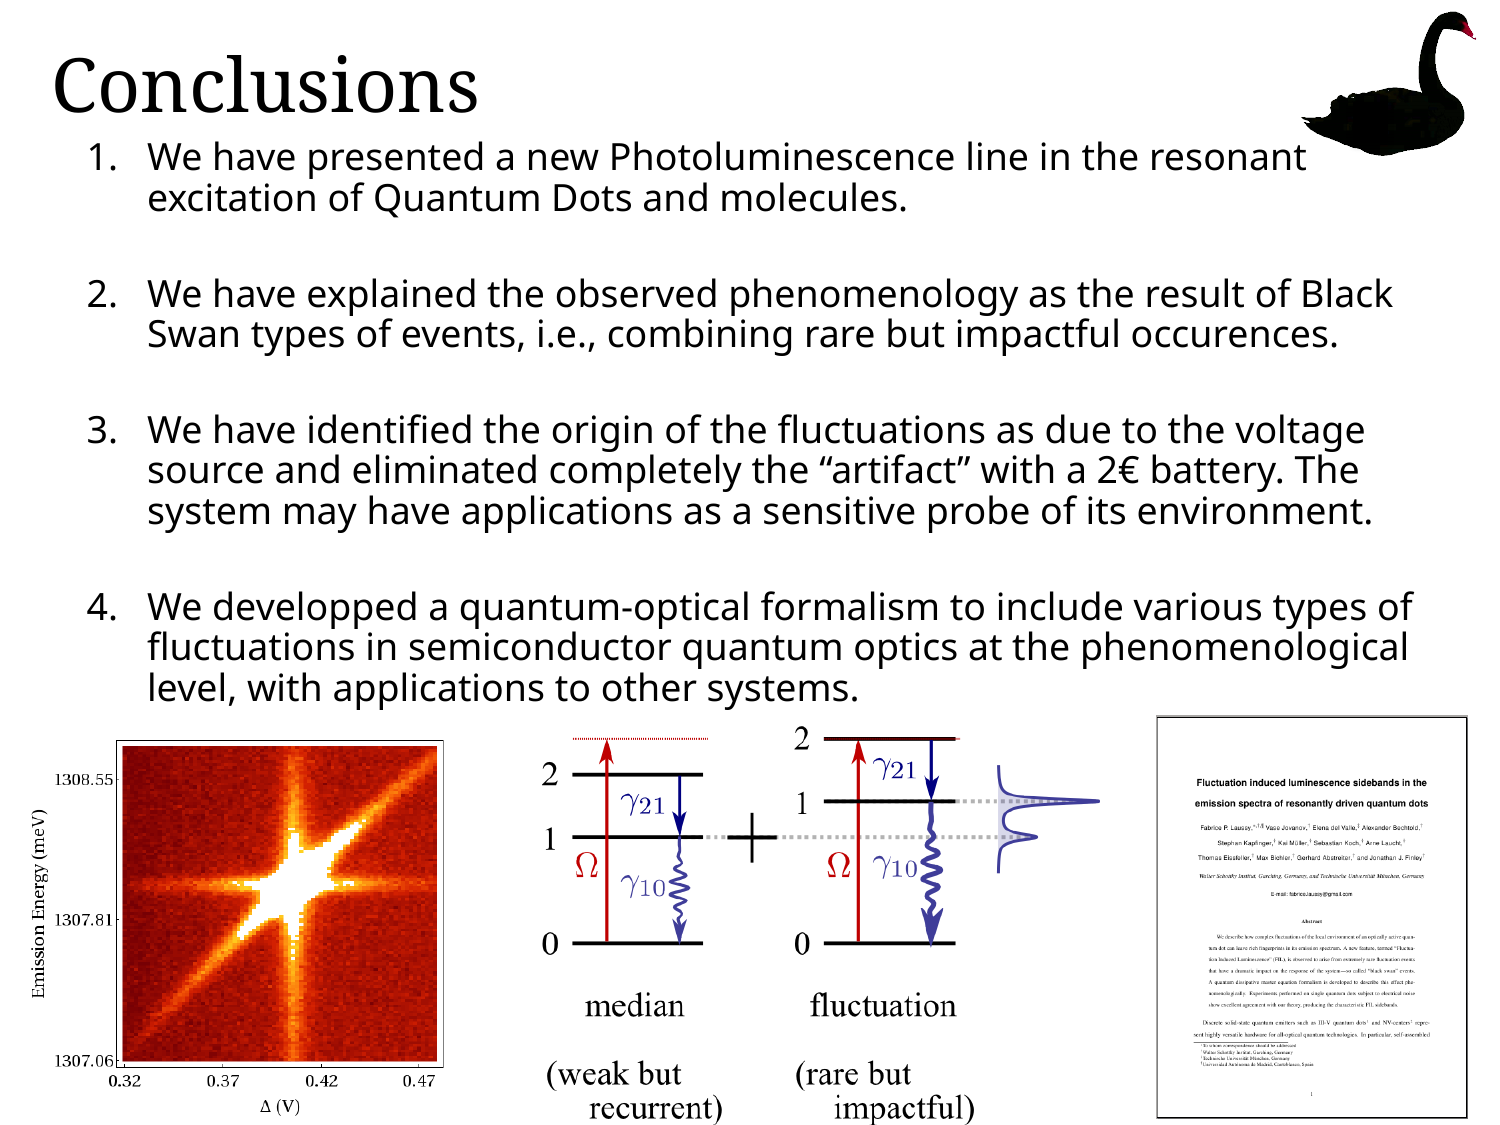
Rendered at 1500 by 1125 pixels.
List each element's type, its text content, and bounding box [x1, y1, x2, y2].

picture [27, 739, 444, 1117]
picture [542, 726, 1101, 1125]
picture [1155, 715, 1468, 1120]
text_box We have presented a new Photoluminescence line in the resonant excitation of Quantum Dots and molecules. We have explained the observed phenomenology as the result of Black Swan types of events, i.e., combining rare but impactful occurences. We have identified the origin of the fluctuations as due to the voltage source and eliminated completely the “artifact” with a 2€ battery. The system may have applications as a sensitive probe of its environment. We developped a quantum-optical formalism to include various types of fluctuations in semiconductor quantum optics at the phenomenological level, with applications to other systems. [27, 130, 1477, 778]
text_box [1300, 11, 1477, 156]
text_box Conclusions [36, 30, 496, 136]
